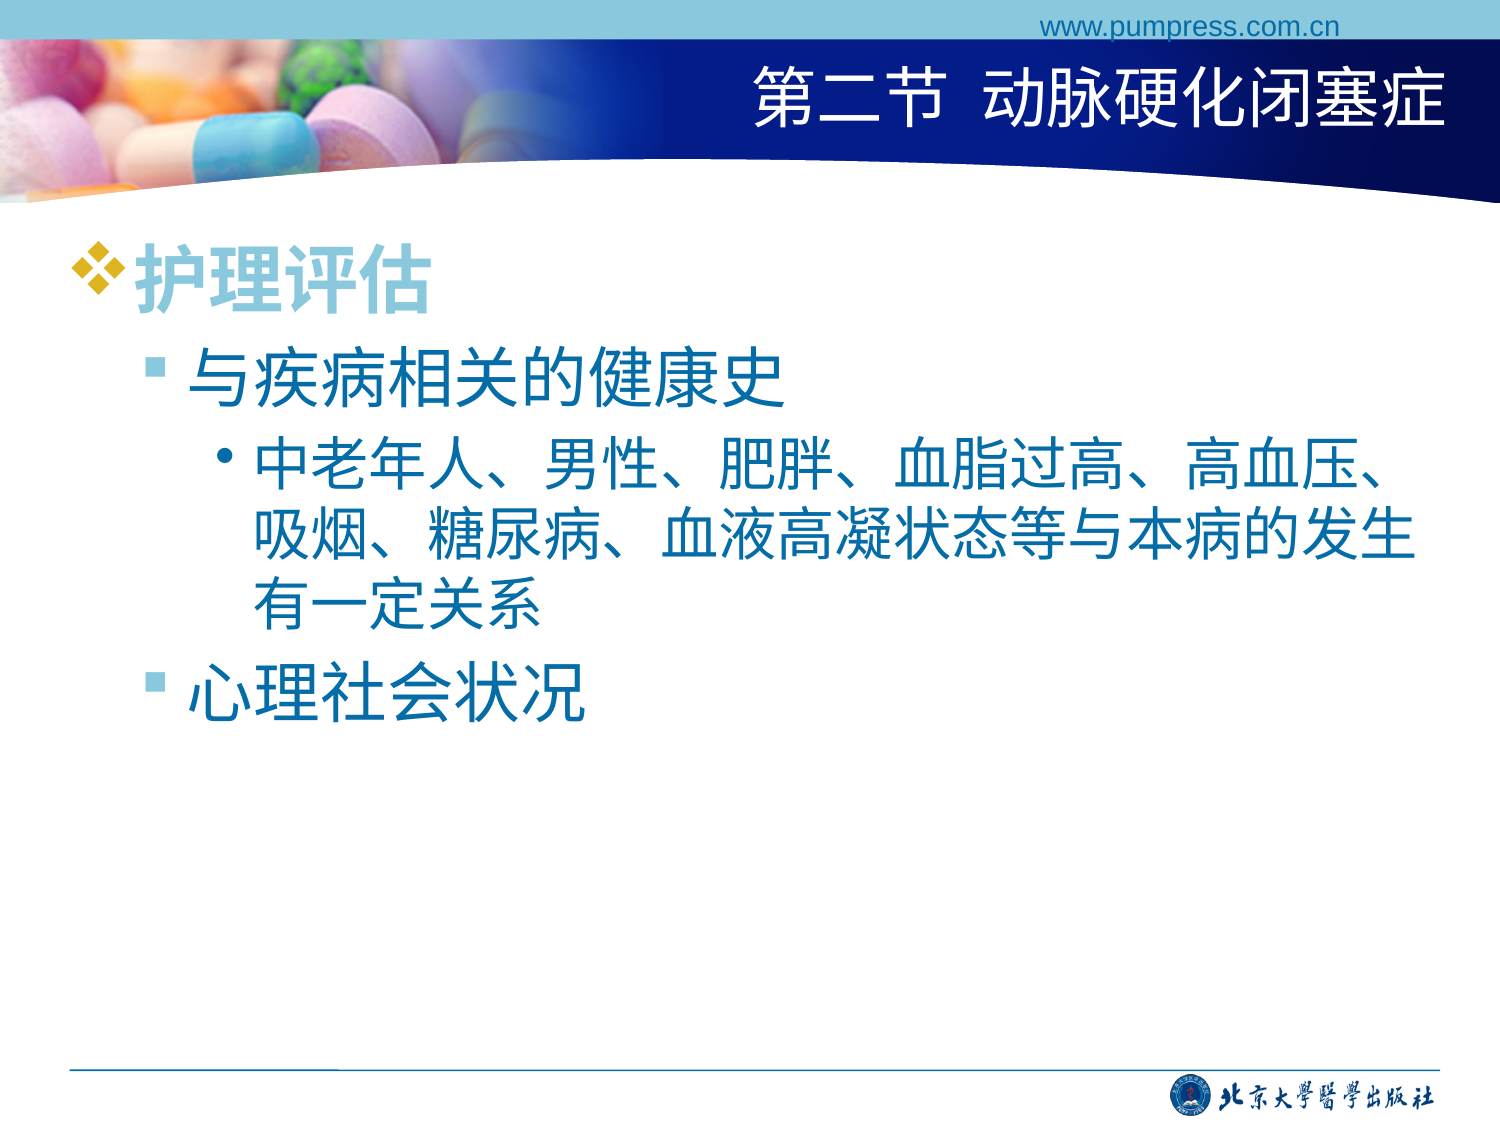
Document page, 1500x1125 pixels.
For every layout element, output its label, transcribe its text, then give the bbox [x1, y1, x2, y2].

list 护理评估 与疾病相关的健康史 中老年人、男性、肥胖、血脂过高、高血压、吸烟、糖尿病、血液高凝状态等与本病的发生有一定关系 心理社会状况 [49, 224, 1463, 1026]
picture [0, 40, 1500, 203]
title 第二节 动脉硬化闭塞症 [137, 49, 1463, 143]
slide_number www.pumpress.com.cn [1025, 0, 1463, 38]
picture [1170, 1074, 1436, 1118]
